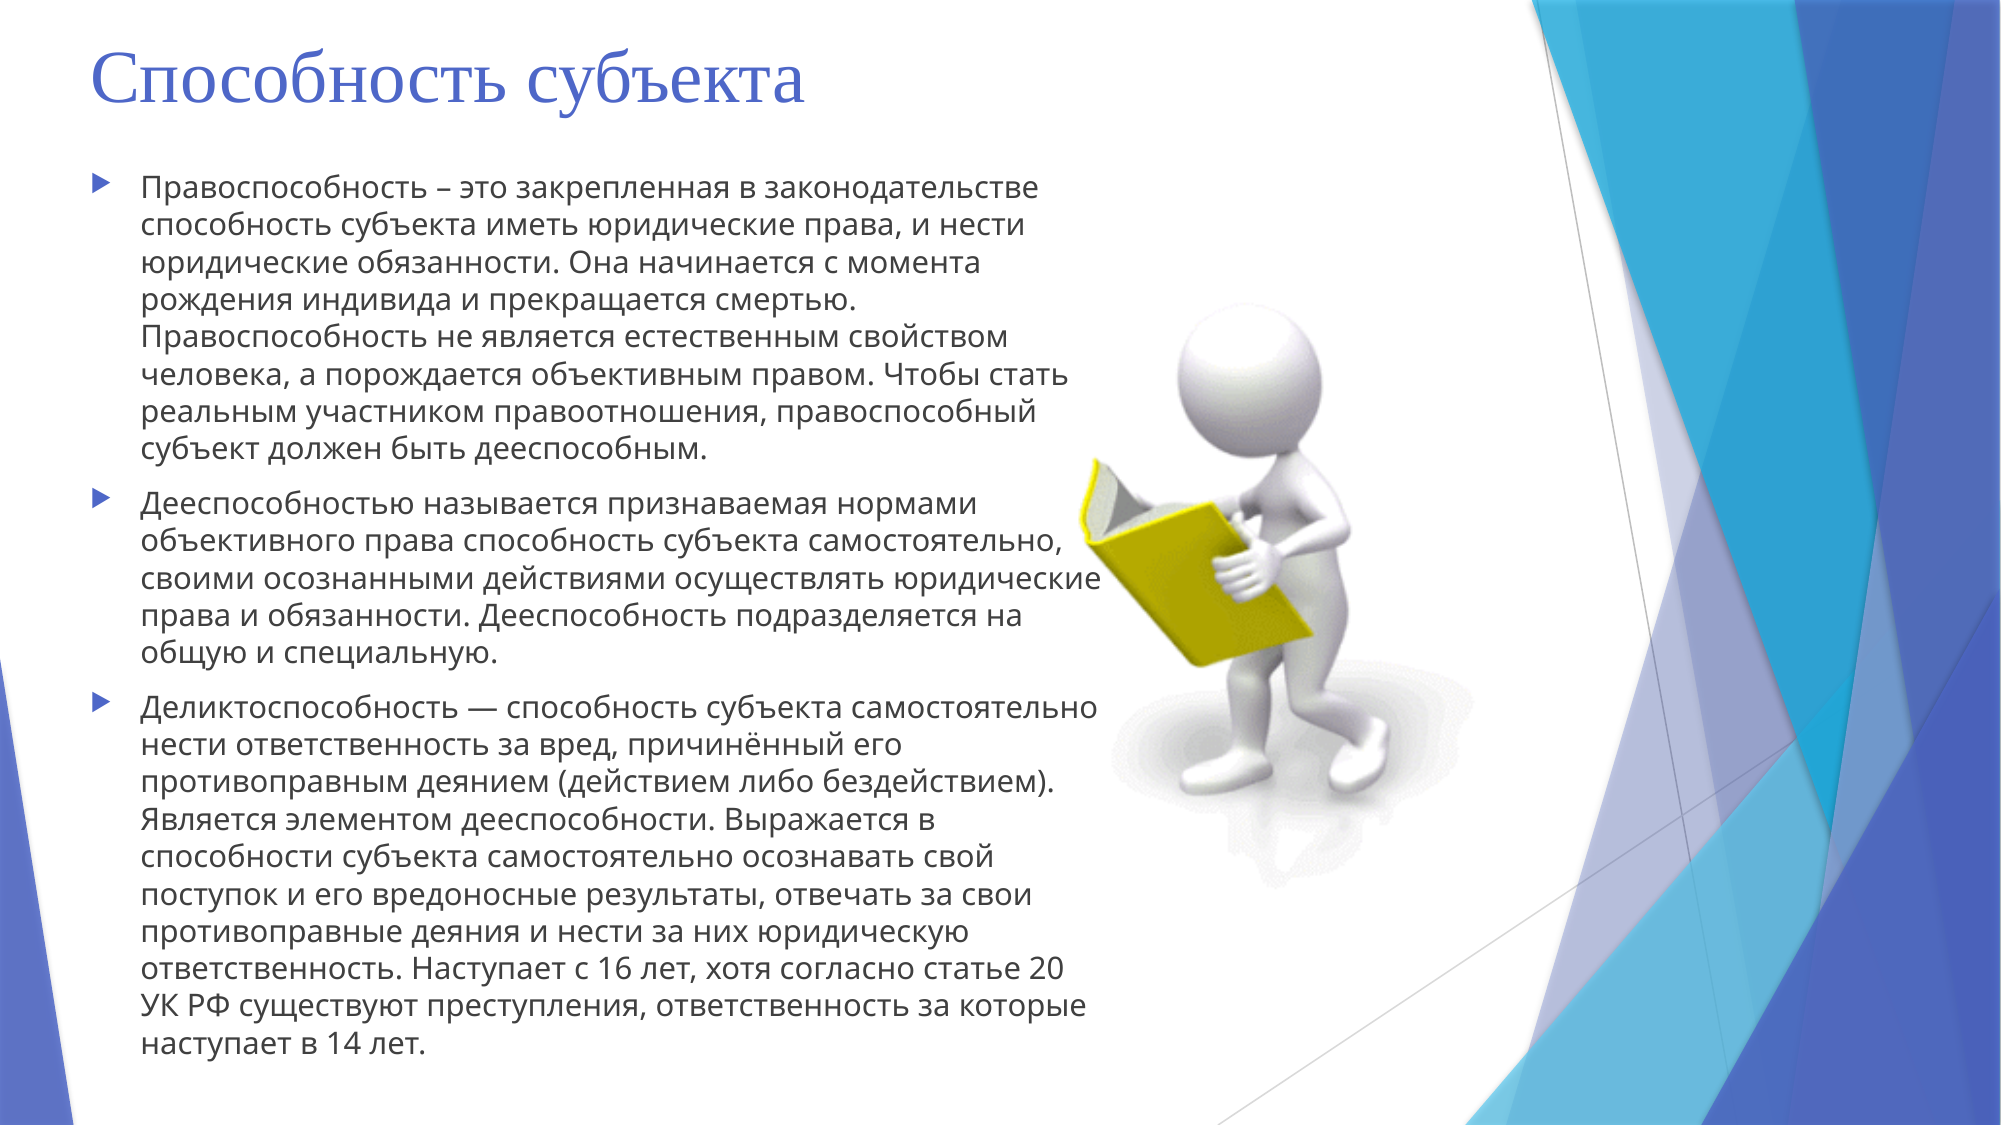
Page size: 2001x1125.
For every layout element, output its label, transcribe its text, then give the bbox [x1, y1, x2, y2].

list Правоспособность – это закрепленная в законодательстве способность субъекта иметь юридические права, и нести юридические обязанности. Она начинается с момента рождения индивида и прекращается смертью. Правоспособность не является естественным свойством человека, а порождается объективным правом. Чтобы стать реальным участником правоотношения, правоспособный субъект должен быть дееспособным. Дееспособностью называется признаваемая нормами объективного права способность субъекта самостоятельно, своими осознанными действиями осуществлять юридические права и обязанности. Дееспособность подразделяется на общую и специальную. Деликтоспособность — способность субъекта самостоятельно нести ответственность за вред, причинённый его противоправным деянием (действием либо бездействием). Является элементом дееспособности. Выражается в способности субъекта самостоятельно осознавать свой поступок и его вредоносные результаты, отвечать за свои противоправные деяния и нести за них юридическую ответственность. Наступает с 16 лет, хотя согласно статье 20 УК РФ существуют преступления, ответственность за которые наступает в 14 лет. [75, 159, 1123, 1083]
title Способность субъекта [75, 20, 1522, 160]
picture [984, 284, 1543, 905]
